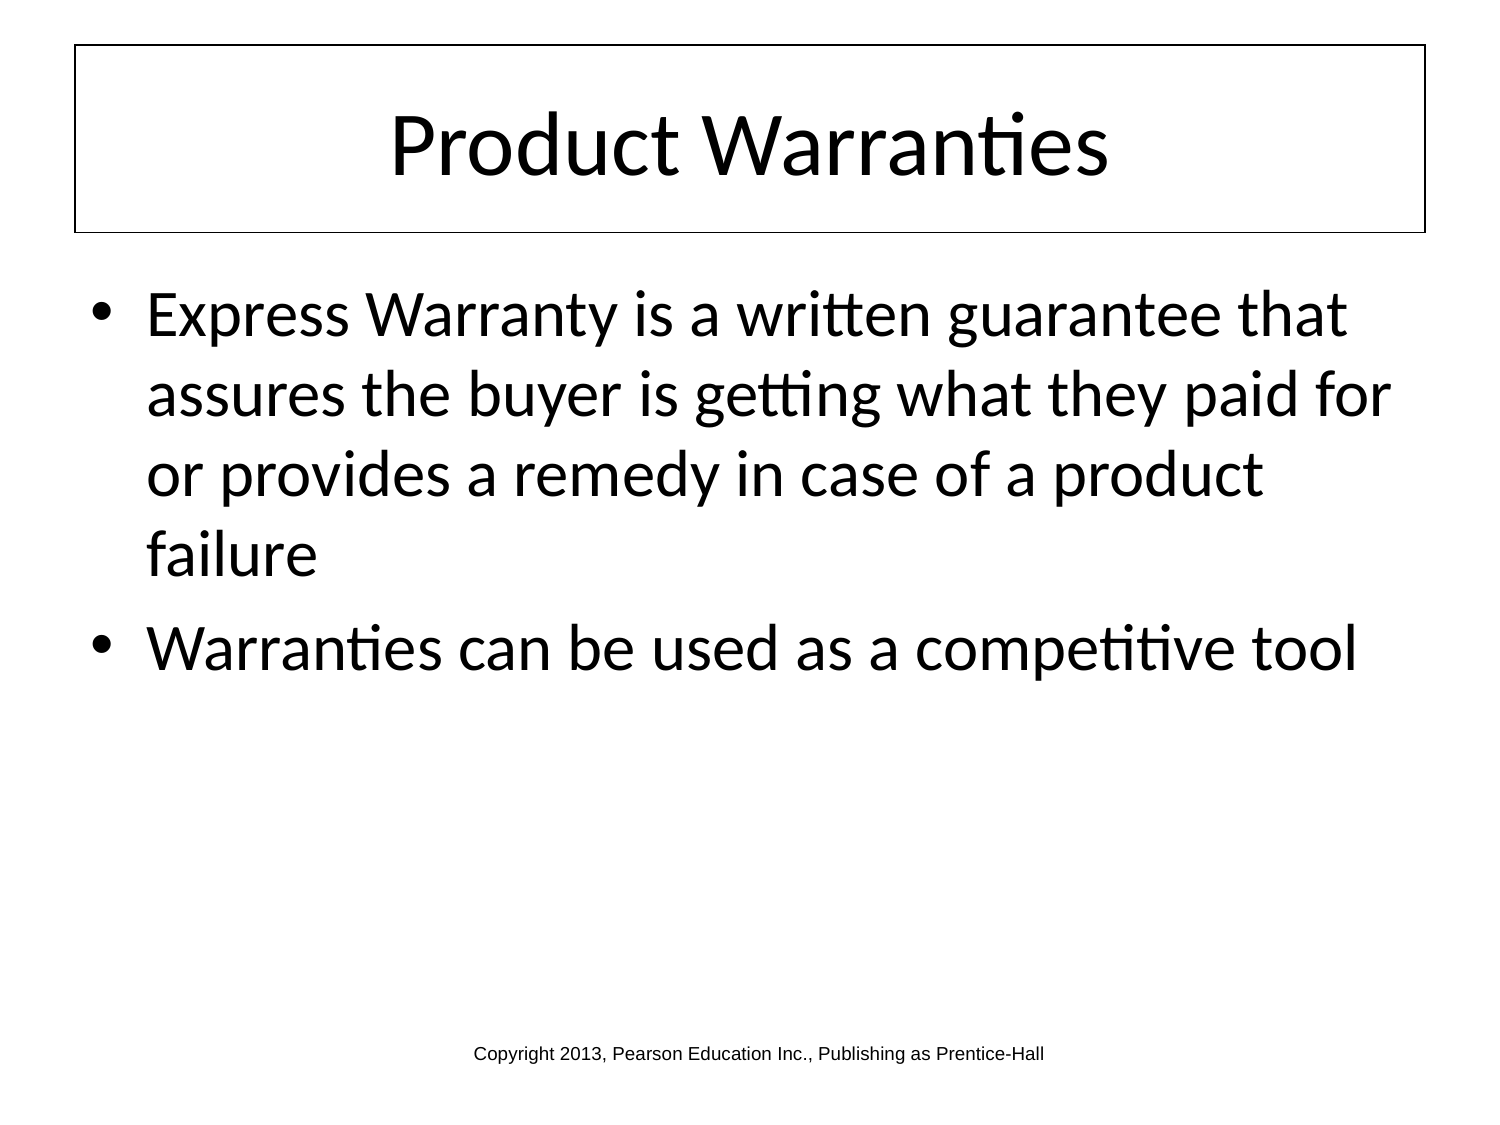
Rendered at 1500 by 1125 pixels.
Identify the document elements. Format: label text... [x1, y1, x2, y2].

text_box Copyright 2013, Pearson Education Inc., Publishing as Prentice-Hall [459, 1033, 1059, 1094]
title Product Warranties [74, 44, 1426, 233]
list Express Warranty is a written guarantee that assures the buyer is getting what they paid for or provides a remedy in case of a product failure Warranties can be used as a competitive tool [74, 262, 1426, 790]
